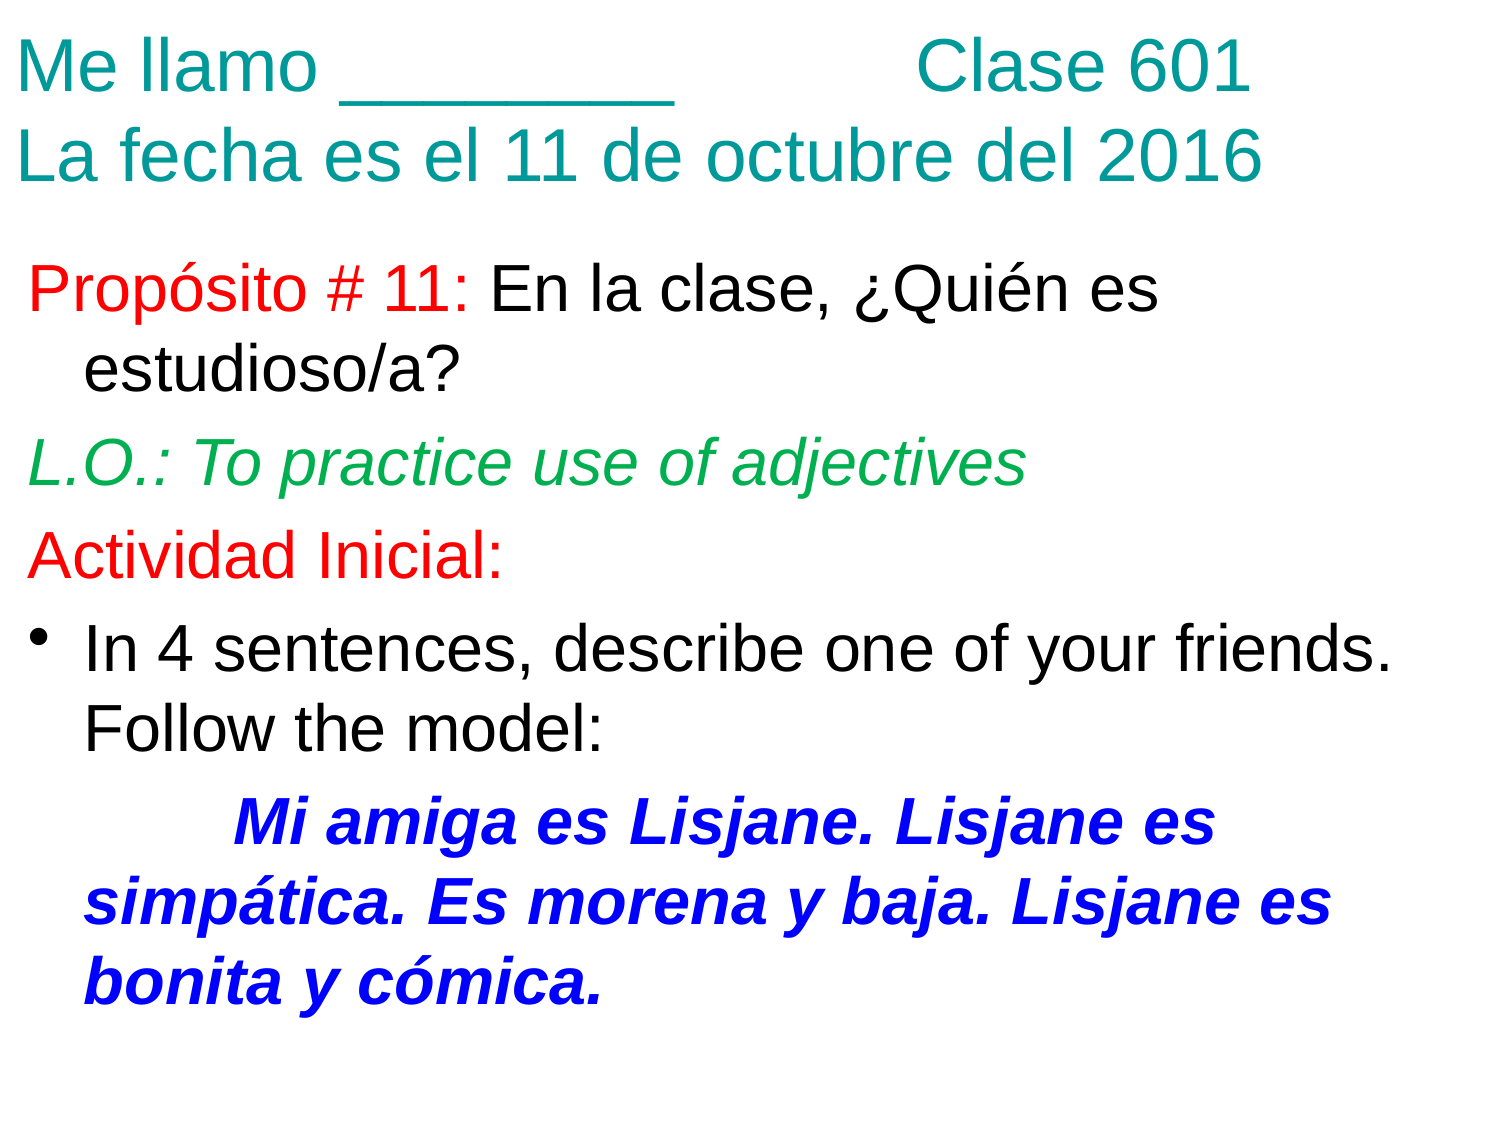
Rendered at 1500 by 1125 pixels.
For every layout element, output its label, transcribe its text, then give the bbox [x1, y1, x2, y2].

list Propósito # 11: En la clase, ¿Quién es estudioso/a? L.O.: To practice use of adjectives Actividad Inicial: In 4 sentences, describe one of your friends. Follow the model: Mi amiga es Lisjane. Lisjane es simpática. Es morena y baja. Lisjane es bonita y cómica. [12, 237, 1488, 1038]
title Me llamo ________ Clase 601 La fecha es el 11 de octubre del 2016 [0, 12, 1500, 200]
